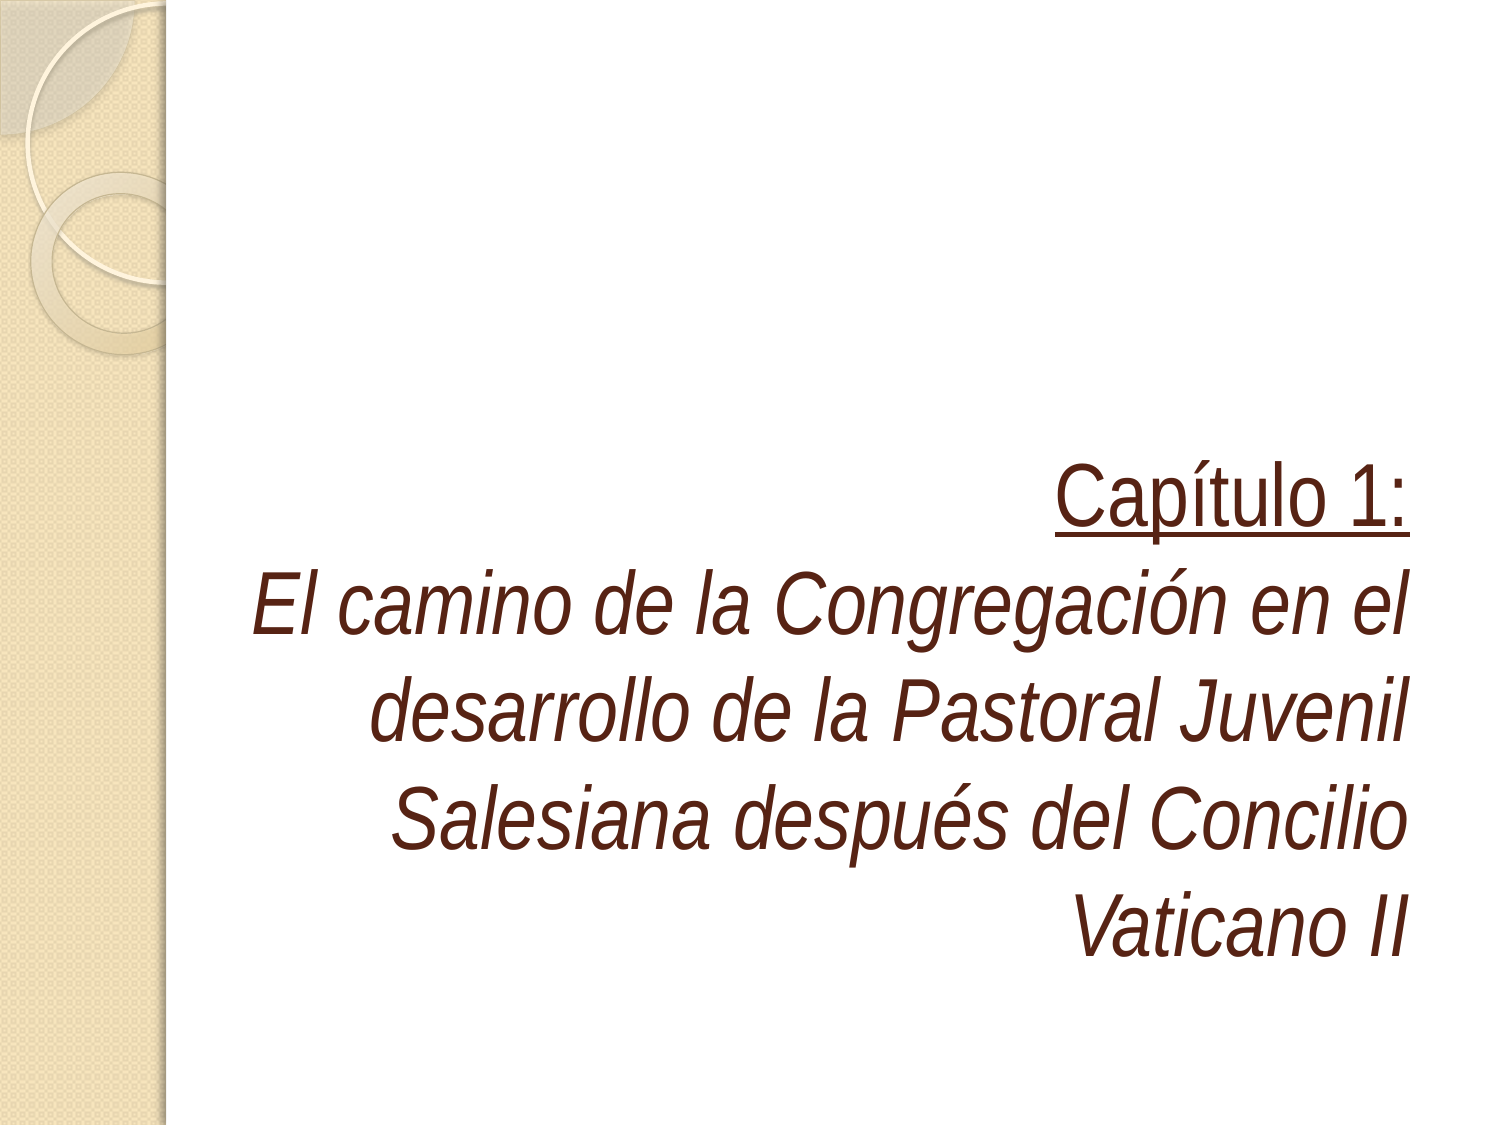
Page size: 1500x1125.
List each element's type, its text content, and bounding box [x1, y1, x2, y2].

title Capítulo 1: El camino de la Congregación en el desarrollo de la Pastoral Juvenil Salesiana después del Concilio Vaticano II [82, 539, 1425, 873]
